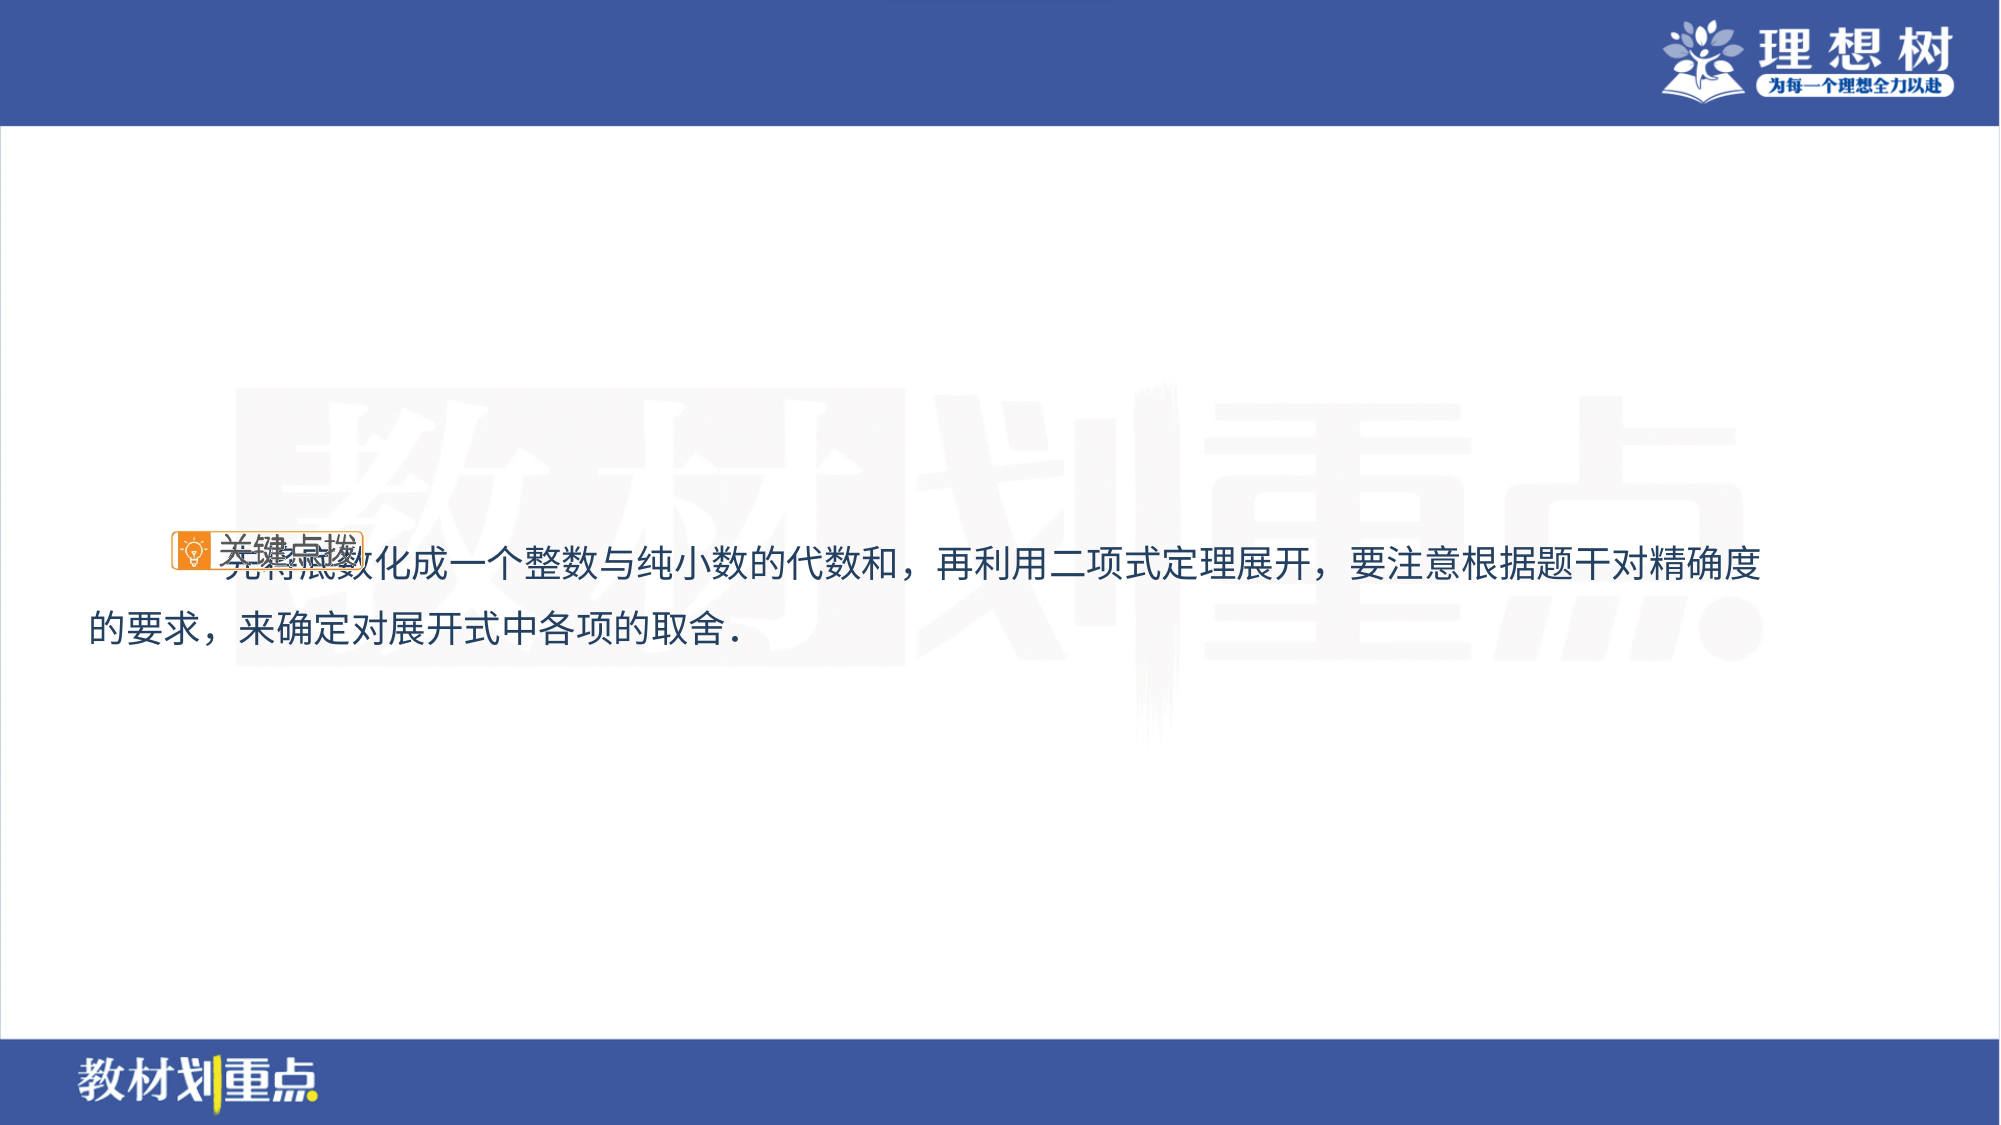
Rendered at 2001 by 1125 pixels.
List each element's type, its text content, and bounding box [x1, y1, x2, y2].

text_box 先将底数化成一个整数与纯小数的代数和，再利用二项式定理展开，要注意根据题干对精确度 的要求，来确定对展开式中各项的取舍． [88, 516, 1911, 644]
picture [0, 0, 2000, 1125]
